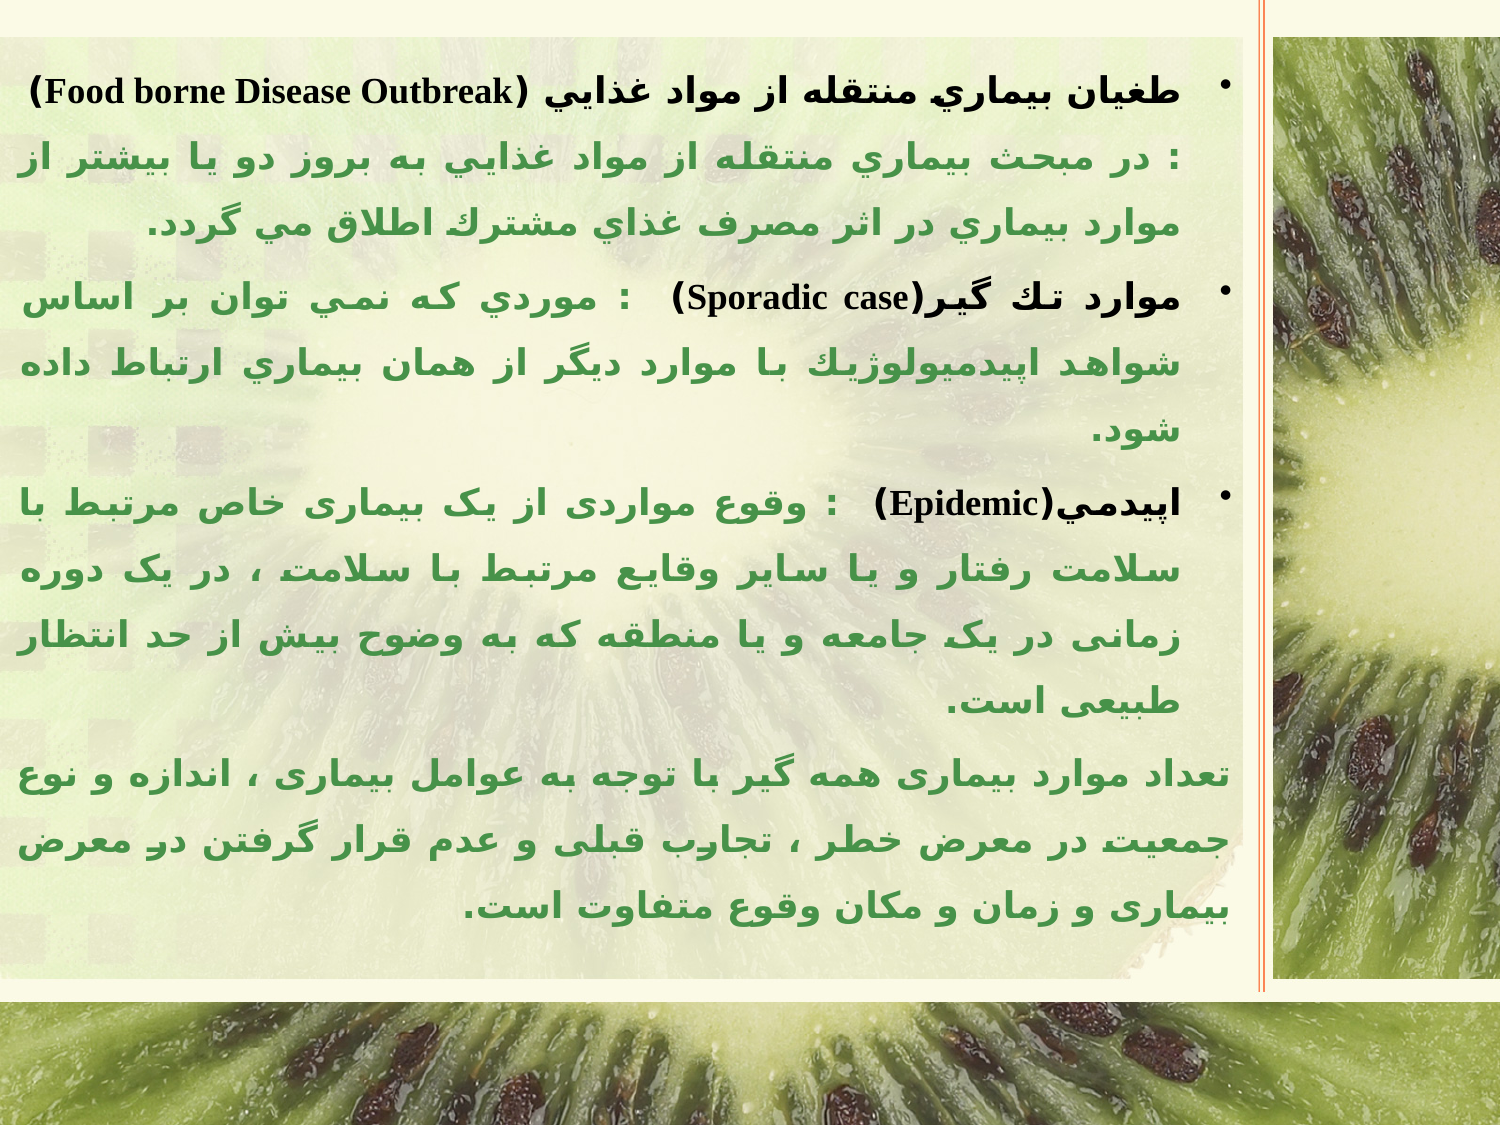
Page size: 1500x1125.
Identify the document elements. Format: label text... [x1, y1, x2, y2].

picture [0, 0, 1500, 1125]
list طغيان بيماري منتقله از مواد غذايي (Food borne Disease Outbreak) : در مبحث بيماري منتقله از مواد غذايي به بروز دو يا بيشتر از موارد بيماري در اثر مصرف غذاي مشترك اطلاق مي گردد. موارد تك گير(Sporadic case) : موردي كه نمي توان بر اساس شواهد اپيدميولوژيك با موارد ديگر از همان بيماري ارتباط داده شود. اپيدمي(Epidemic) : وقوع مواردی از یک بیماری خاص مرتبط با سلامت رفتار و یا سایر وقایع مرتبط با سلامت ، در یک دوره زمانی در یک جامعه و یا منطقه که به وضوح بیش از حد انتظار طبیعی است. تعداد موارد بیماری همه گیر با توجه به عوامل بیماری ، اندازه و نوع جمعیت در معرض خطر ، تجارب قبلی و عدم قرار گرفتن در معرض بیماری و زمان و مکان وقوع متفاوت است. [0, 37, 1247, 988]
